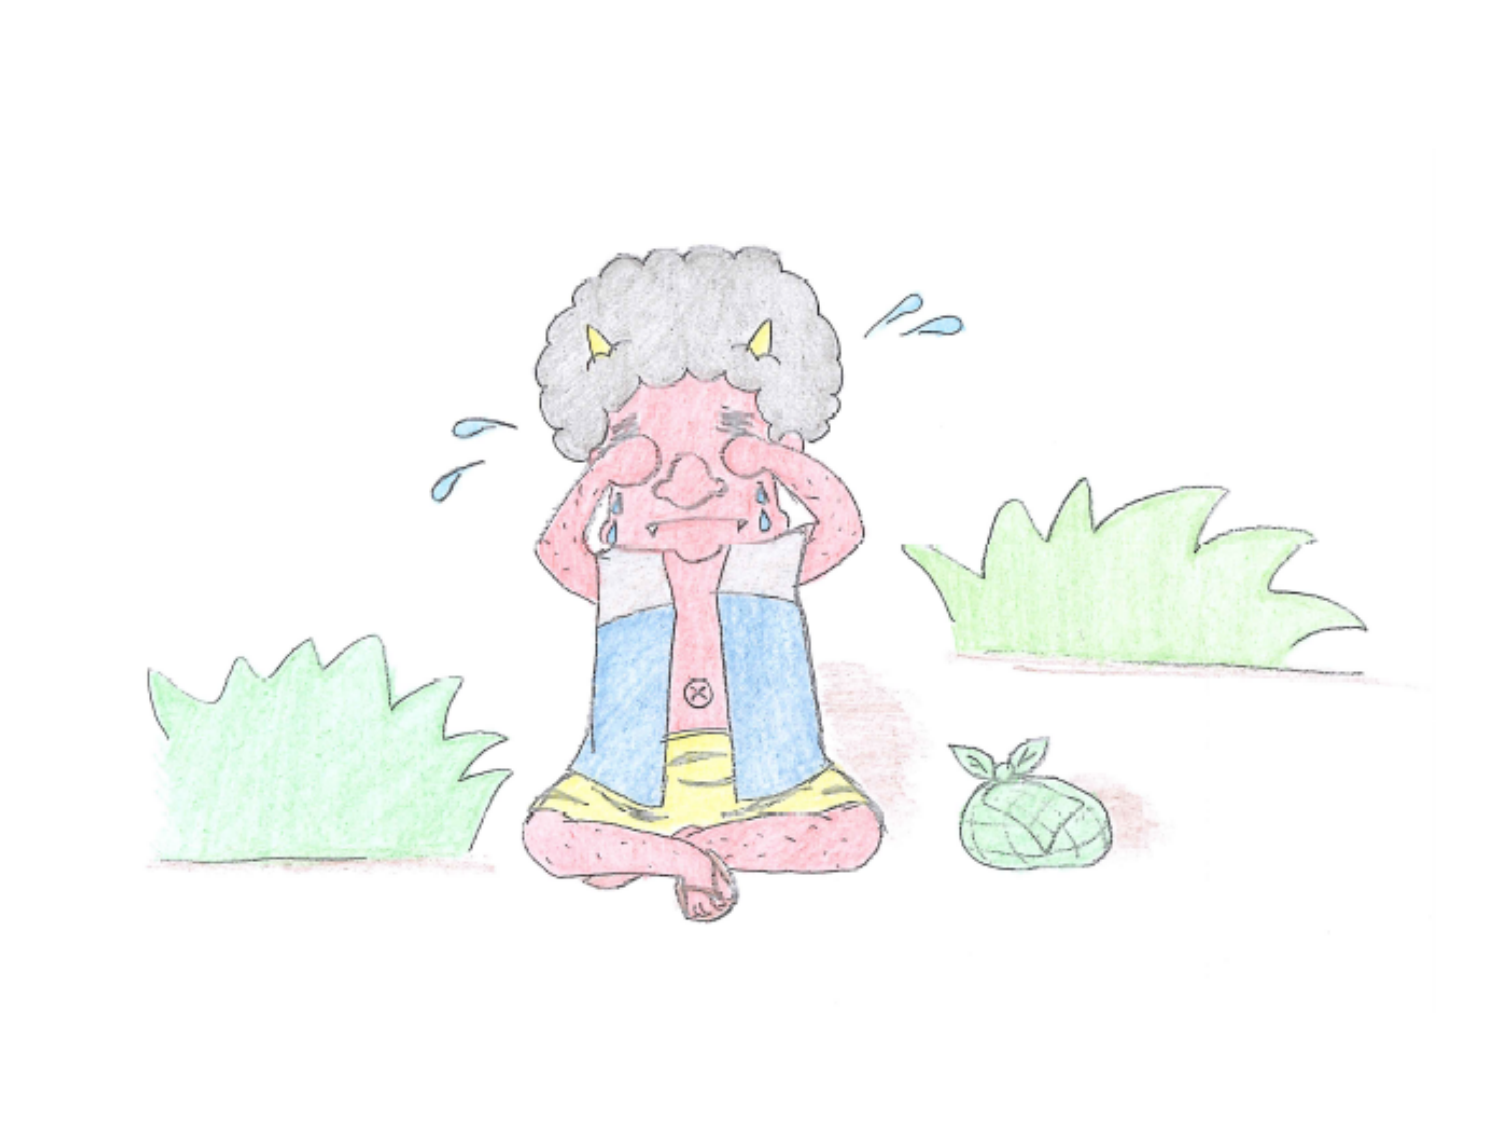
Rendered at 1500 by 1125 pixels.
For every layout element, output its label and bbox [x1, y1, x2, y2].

picture [119, 148, 1436, 1013]
